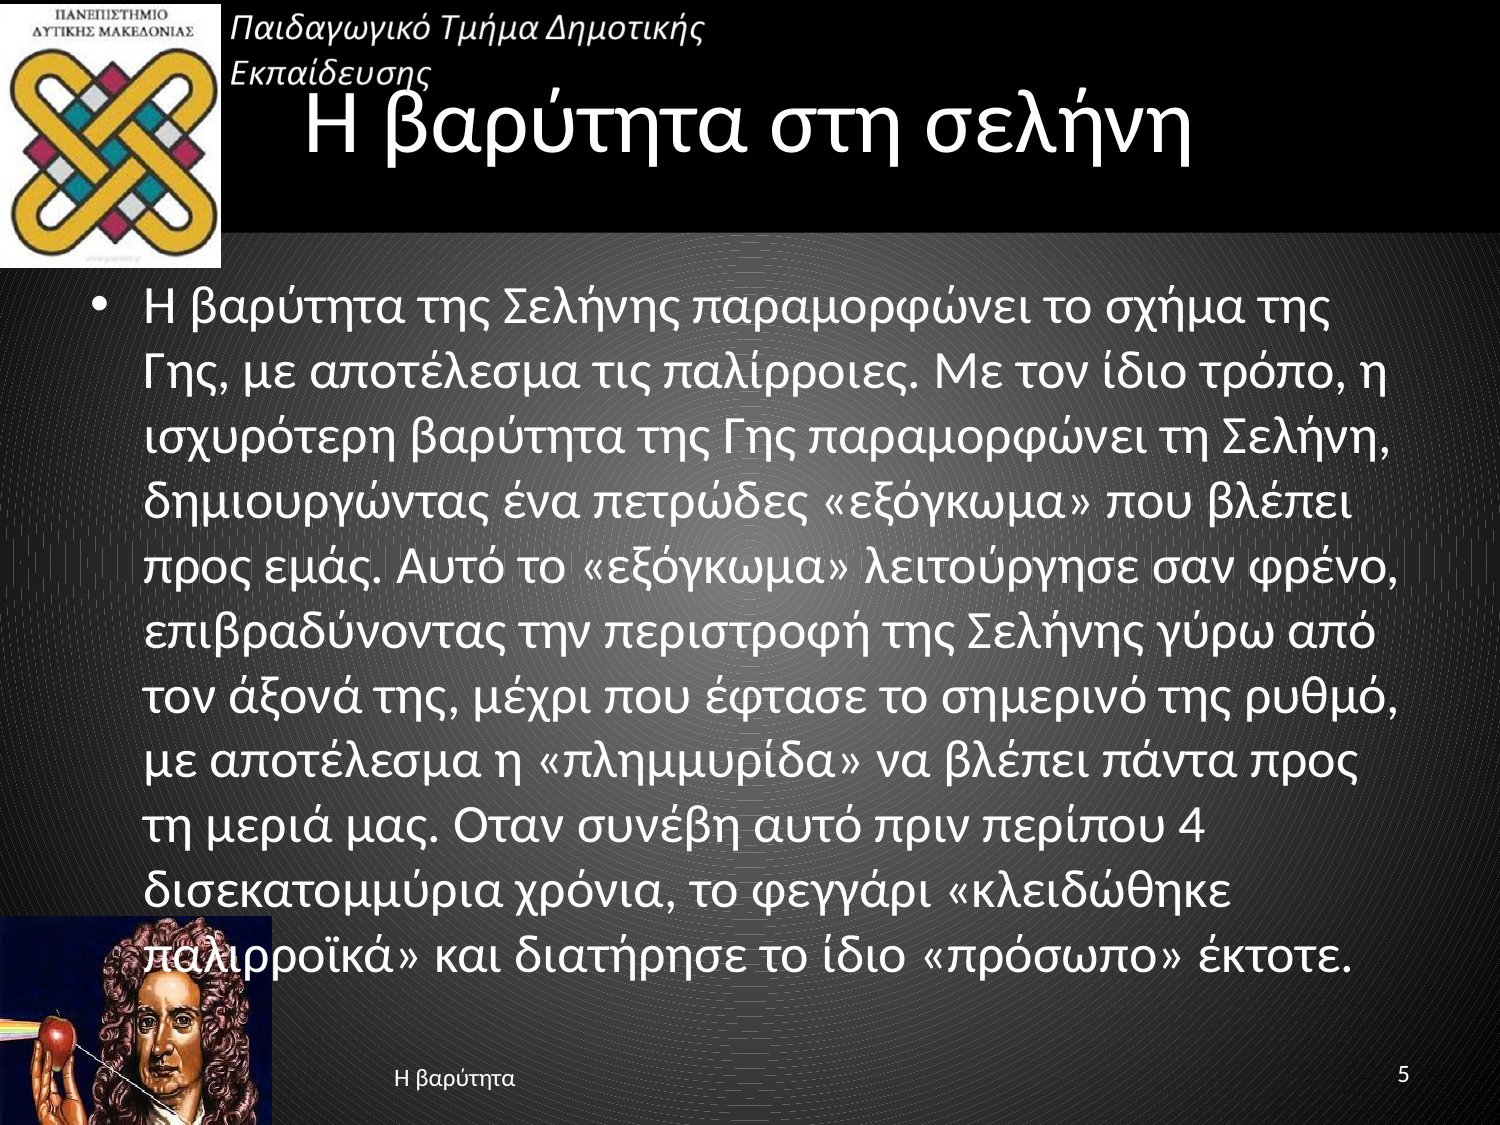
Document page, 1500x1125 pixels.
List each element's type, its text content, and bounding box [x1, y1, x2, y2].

picture [0, 916, 272, 1125]
slide_number 5 [1074, 1042, 1425, 1103]
list Η βαρύτητα της Σελήνης παραμορφώνει το σχήμα της Γης, με αποτέλεσμα τις παλίρροιες. Με τον ίδιο τρόπο, η ισχυρότερη βαρύτητα της Γης παραμορφώνει τη Σελήνη, δημιουργώντας ένα πετρώδες «εξόγκωμα» που βλέπει προς εμάς. Αυτό το «εξόγκωμα» λειτούργησε σαν φρένο, επιβραδύνοντας την περιστροφή της Σελήνης γύρω από τον άξονά της, μέχρι που έφτασε το σημερινό της ρυθμό, με αποτέλεσμα η «πλημμυρίδα» να βλέπει πάντα προς τη μεριά μας. Οταν συνέβη αυτό πριν περίπου 4 δισεκατομμύρια χρόνια, το φεγγάρι «κλειδώθηκε παλιρροϊκά» και διατήρησε το ίδιο «πρόσωπο» έκτοτε. [75, 262, 1425, 1005]
footer Η βαρύτητα [271, 1046, 638, 1107]
title Η βαρύτητα στη σελήνη [224, 0, 1500, 233]
picture [0, 0, 818, 268]
